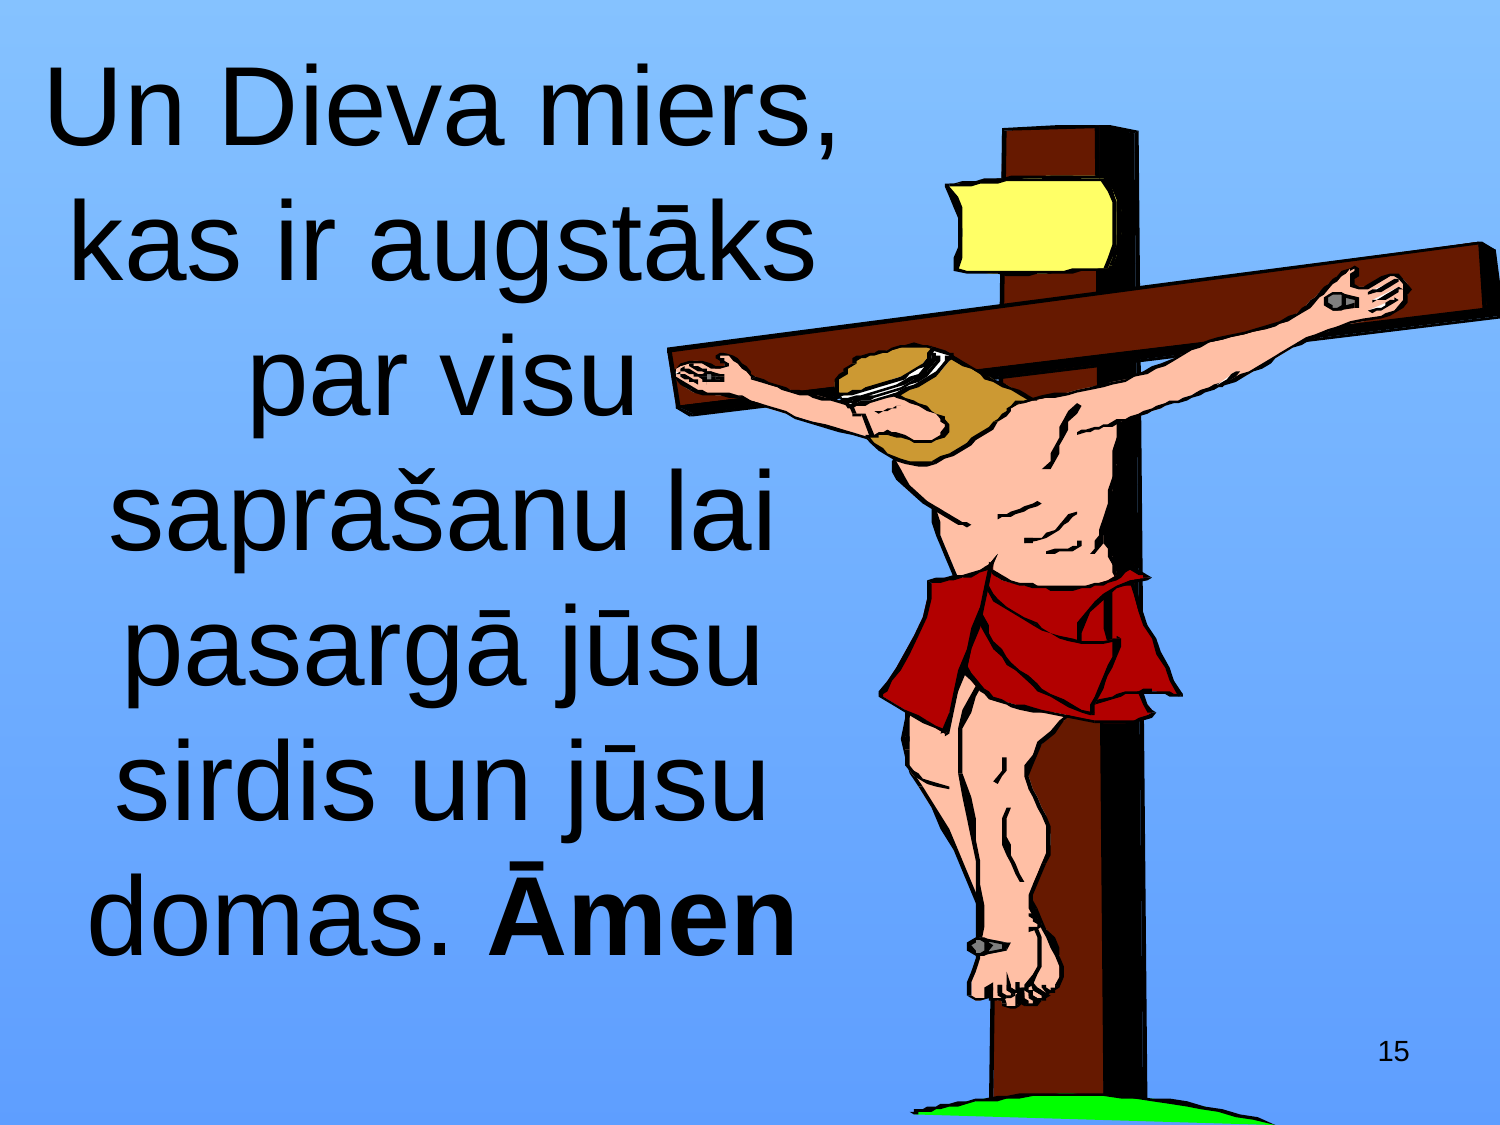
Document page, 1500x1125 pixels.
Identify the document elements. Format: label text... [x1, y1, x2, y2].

picture [662, 125, 1500, 1125]
title Un Dieva miers, kas ir augstāks par visu saprašanu lai pasargā jūsu sirdis un jūsu domas. Āmen [17, 479, 657, 668]
